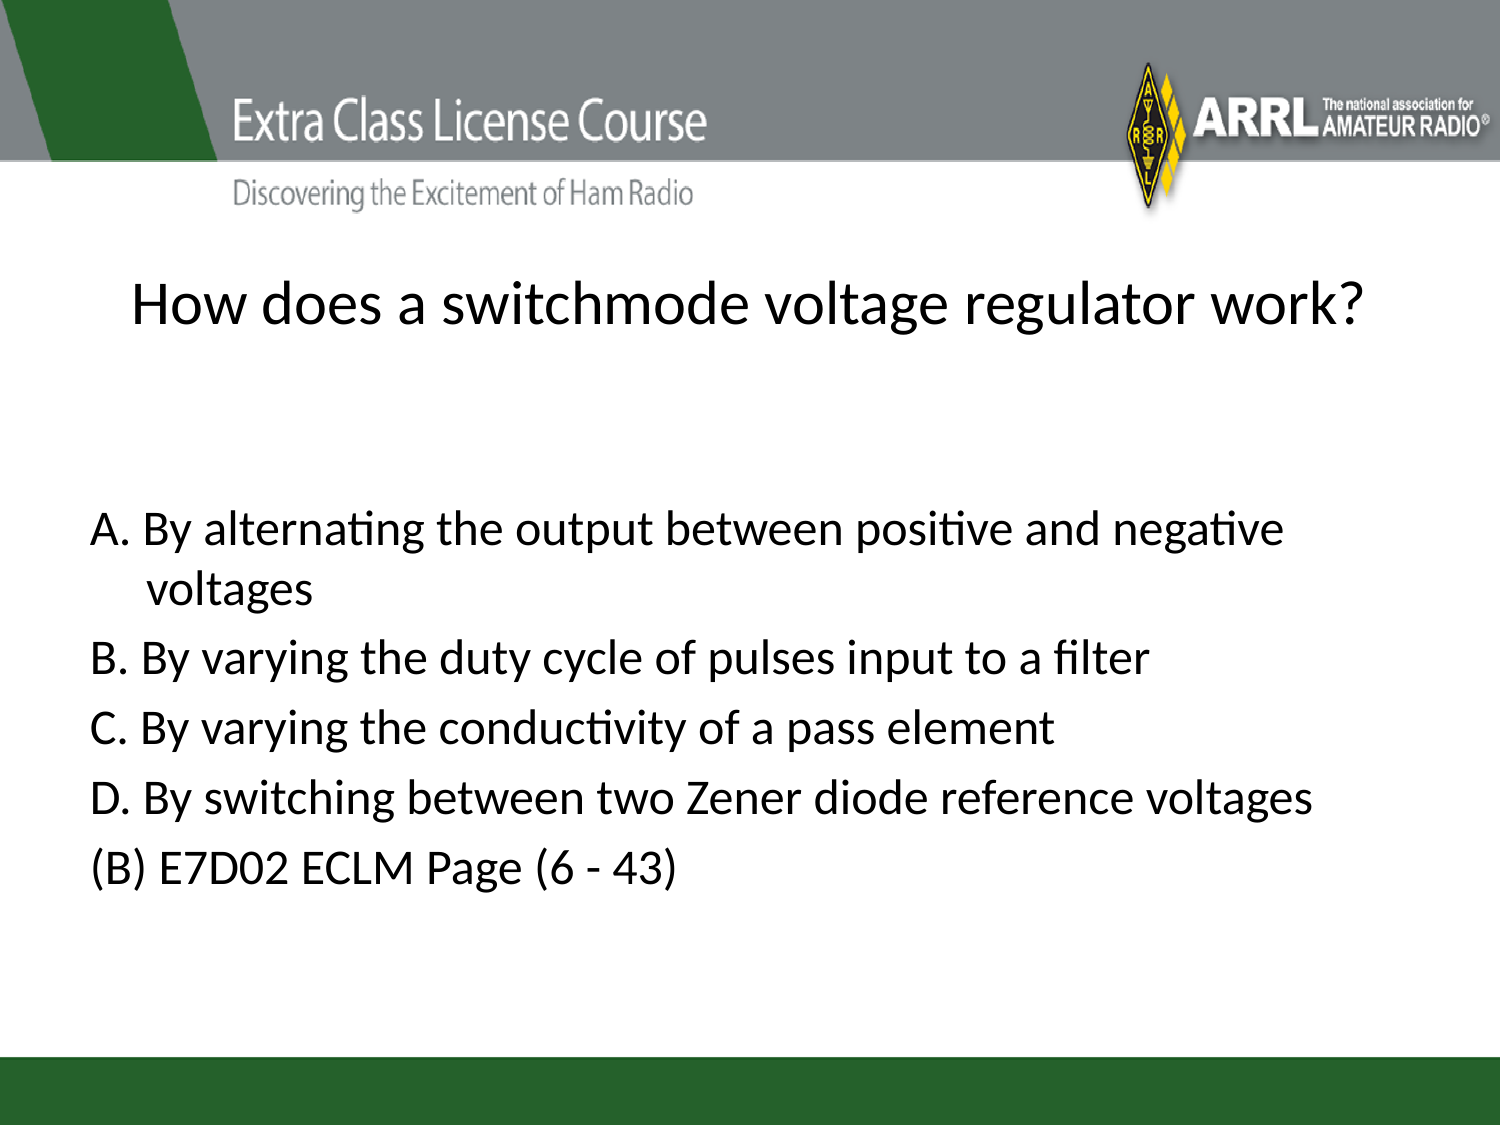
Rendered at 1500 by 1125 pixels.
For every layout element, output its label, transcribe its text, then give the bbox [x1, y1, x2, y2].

title How does a switchmode voltage regulator work? [75, 254, 1425, 435]
list A. By alternating the output between positive and negative voltages B. By varying the duty cycle of pulses input to a filter C. By varying the conductivity of a pass element D. By switching between two Zener diode reference voltages (B) E7D02 ECLM Page (6 - 43) [75, 487, 1425, 1005]
picture [0, 0, 1500, 1125]
